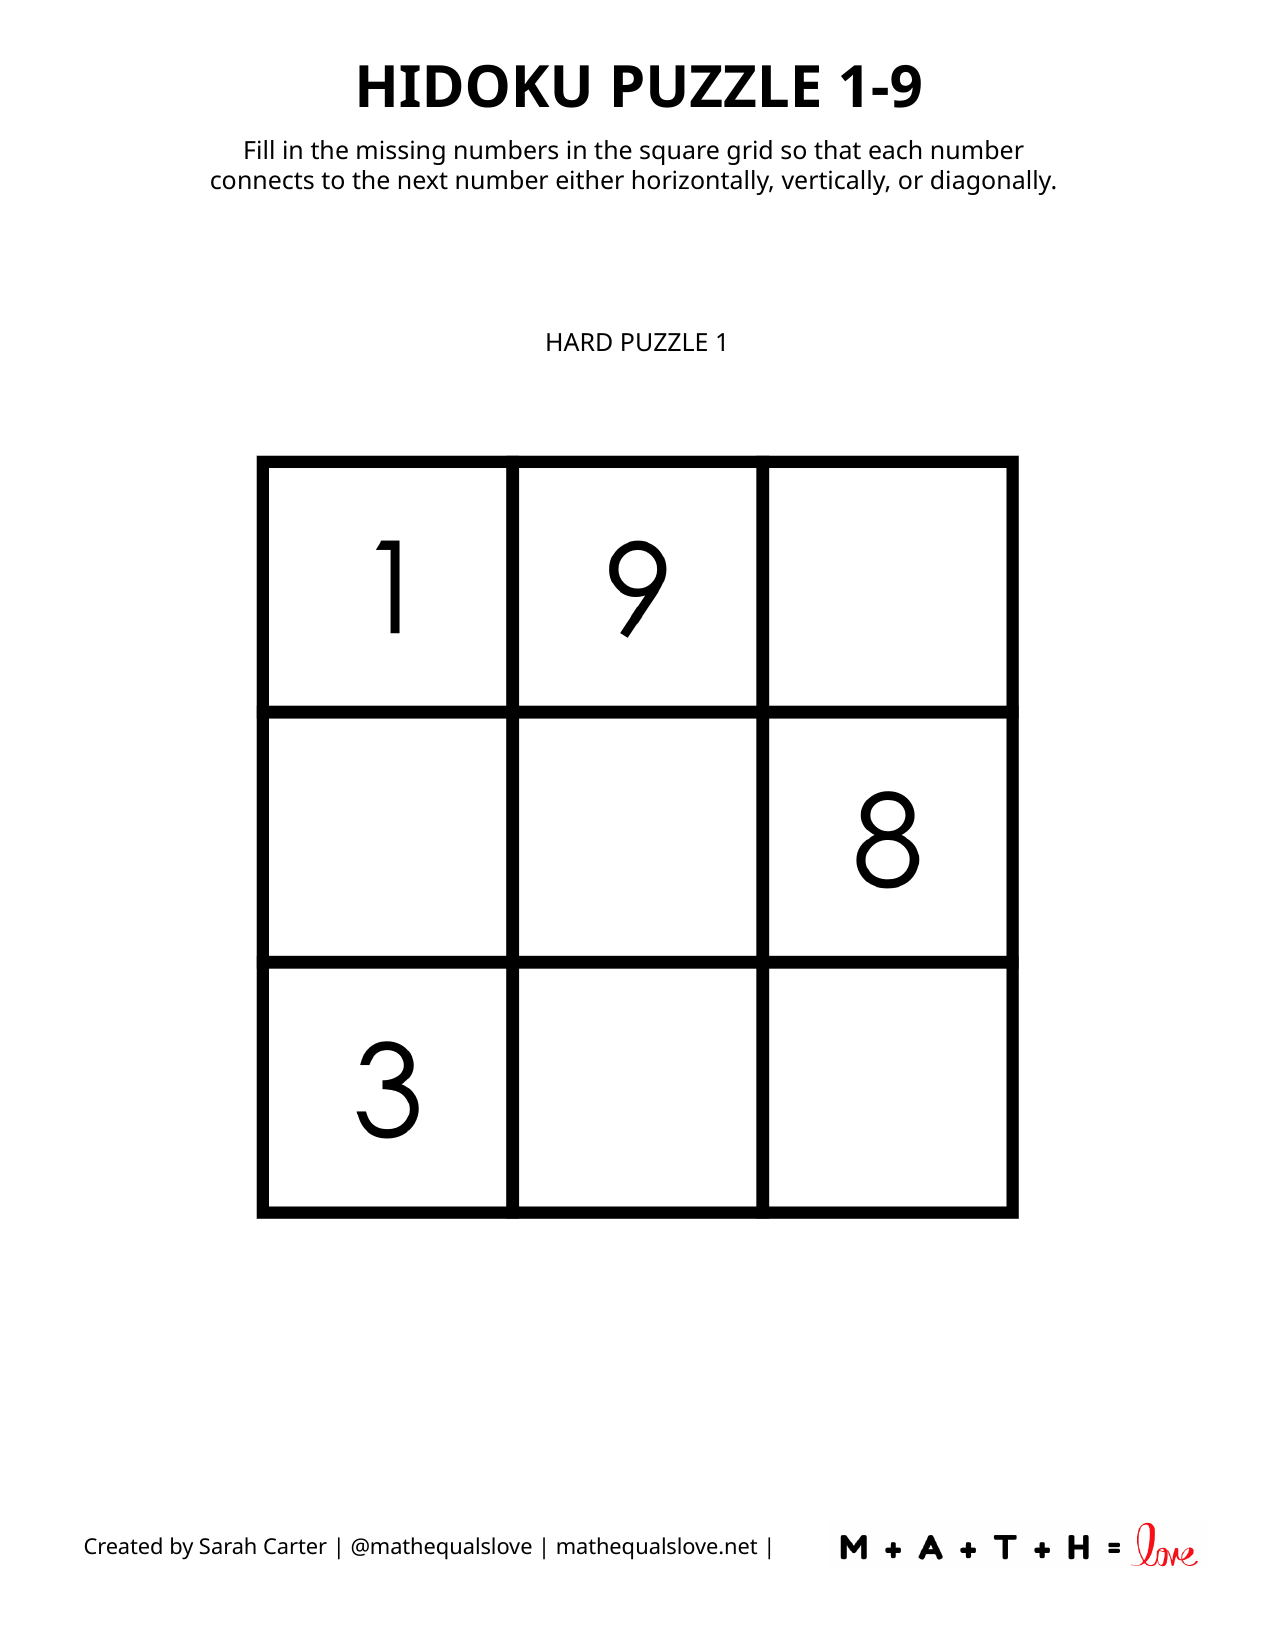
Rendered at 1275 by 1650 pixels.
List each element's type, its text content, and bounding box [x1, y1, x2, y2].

text_box HIDOKU PUZZLE 1-9 [66, 41, 1211, 127]
text_box Fill in the missing numbers in the square grid so that each number connects to the next number either horizontally, vertically, or diagonally. [0, 127, 1275, 199]
picture [0, 199, 1275, 1476]
picture [826, 1520, 1207, 1572]
text_box Created by Sarah Carter | @mathequalslove | mathequalslove.net | [68, 1525, 826, 1566]
